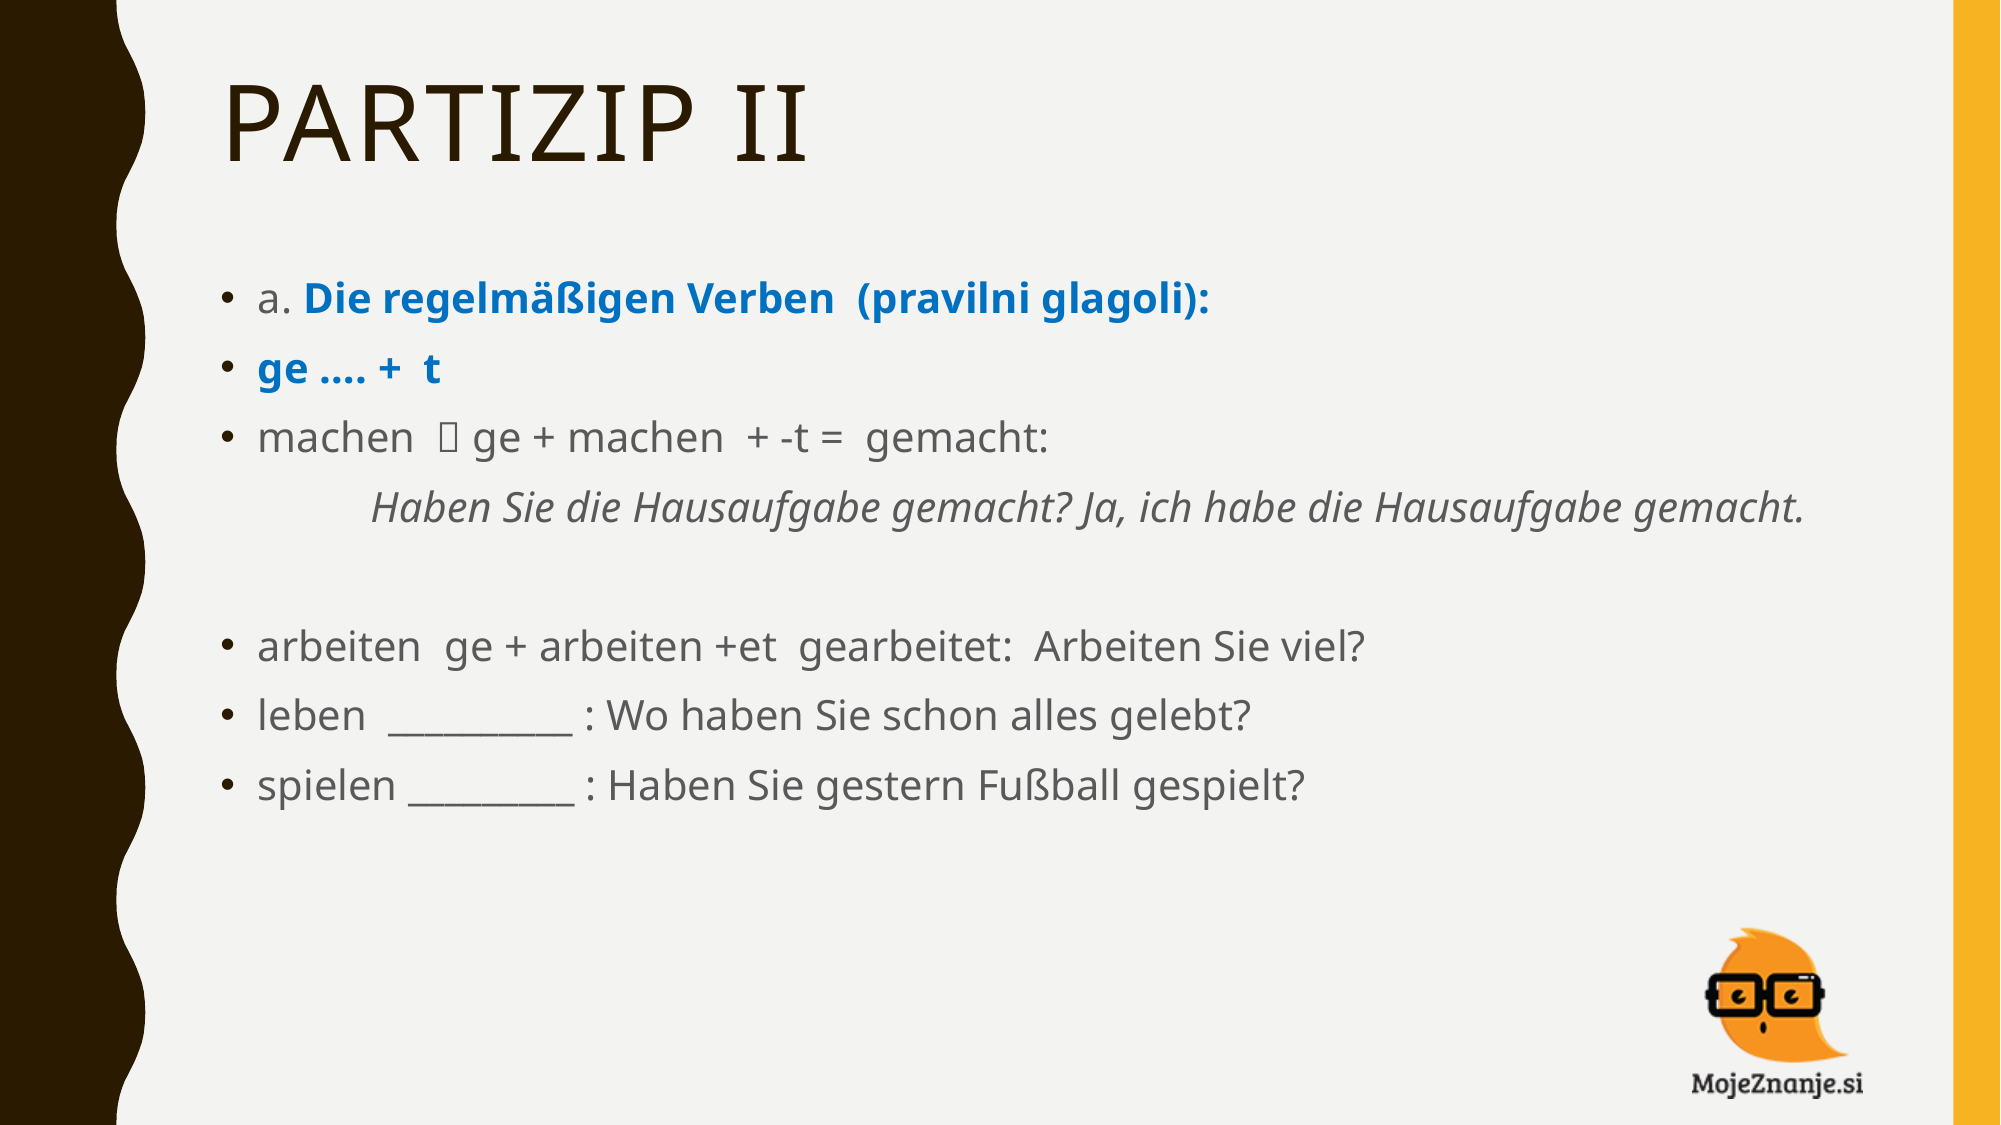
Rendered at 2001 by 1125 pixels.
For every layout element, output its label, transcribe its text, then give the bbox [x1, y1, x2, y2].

title Partizip II [205, 62, 1875, 259]
picture [1692, 965, 1863, 1099]
list a. Die regelmäßigen Verben (pravilni glagoli): ge …. + t machen  ge + machen + -t = gemacht: Haben Sie die Hausaufgabe gemacht? Ja, ich habe die Hausaufgabe gemacht. arbeiten ge + arbeiten +et gearbeitet: Arbeiten Sie viel? leben __________ : Wo haben Sie schon alles gelebt? spielen _________ : Haben Sie gestern Fußball gespielt? [205, 259, 1875, 965]
